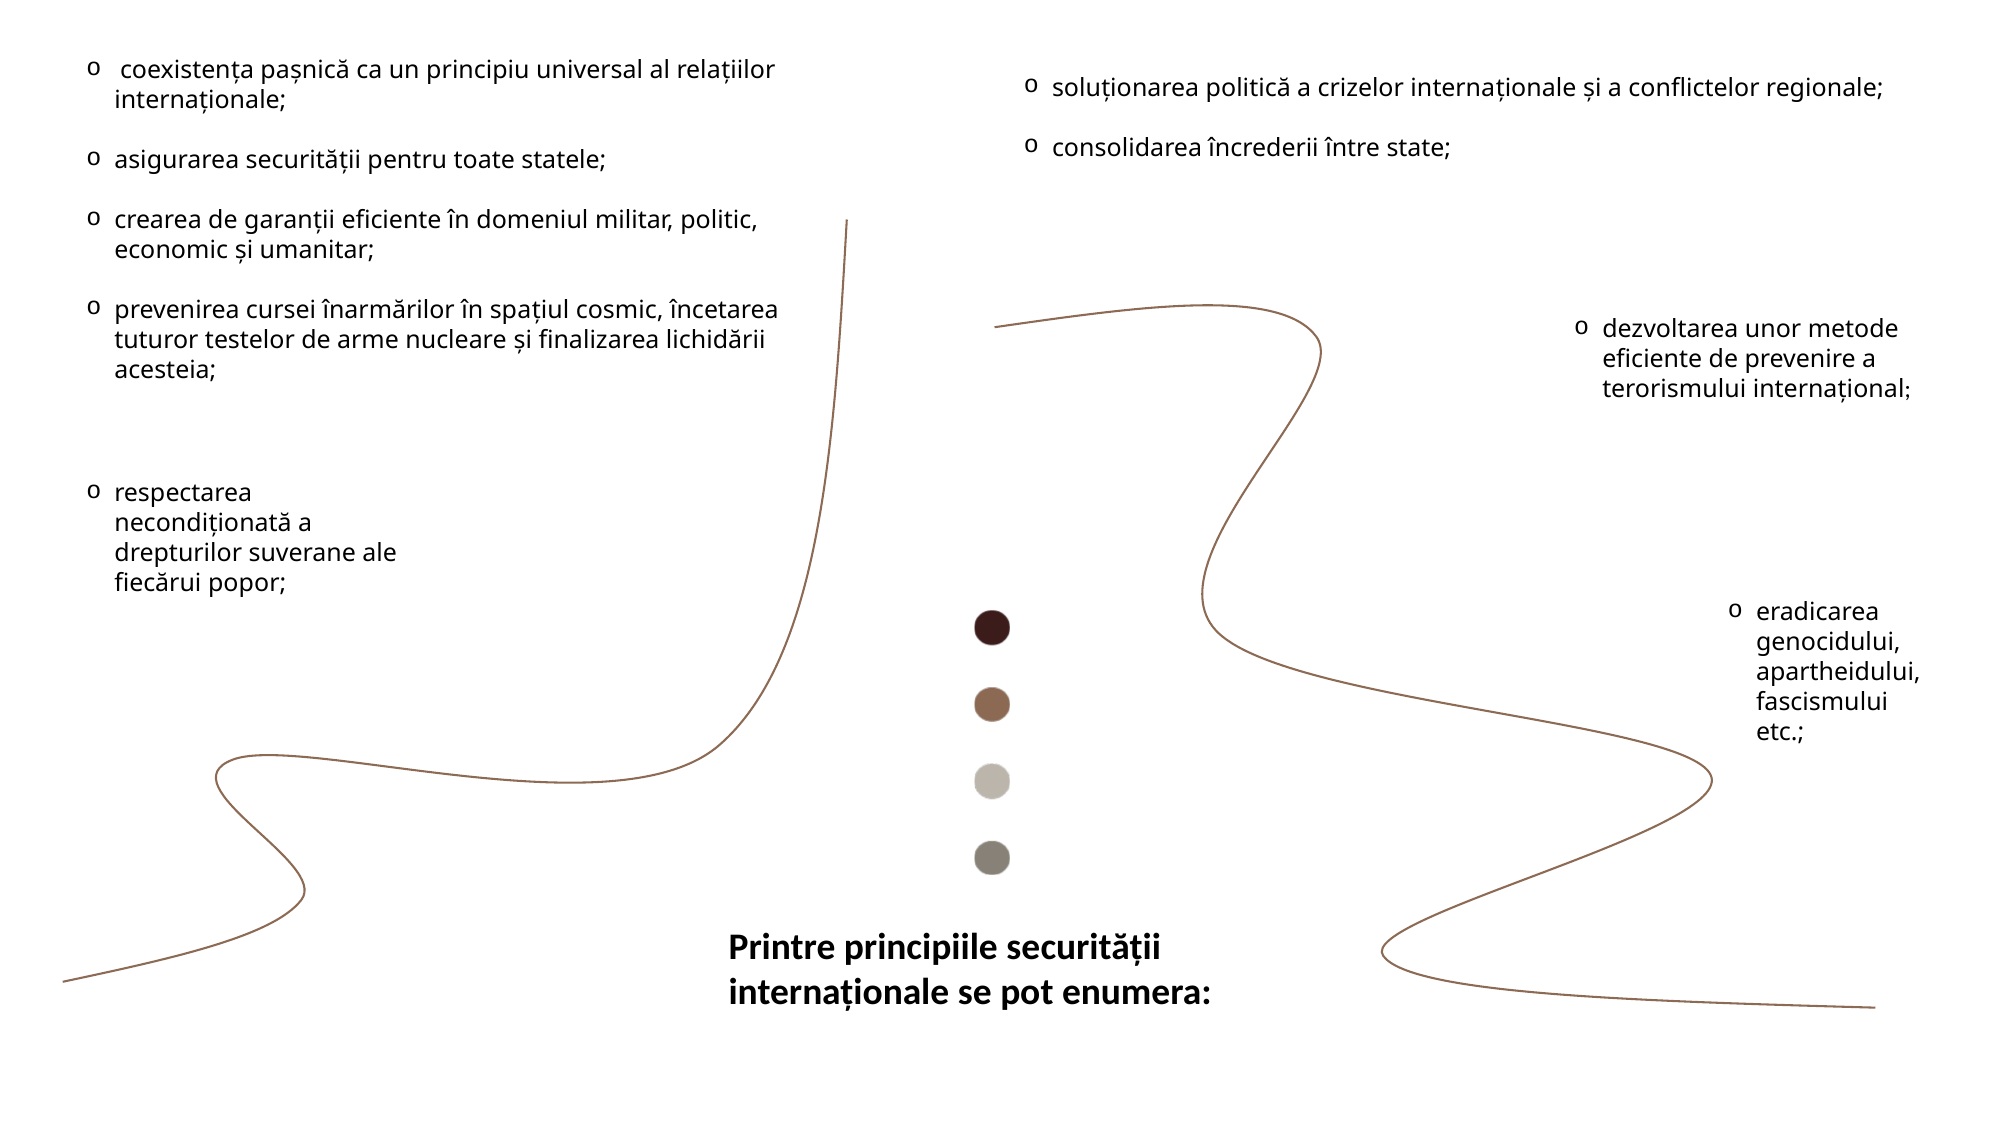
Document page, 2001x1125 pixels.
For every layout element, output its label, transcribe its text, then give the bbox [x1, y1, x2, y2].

text_box [994, 304, 1876, 1009]
picture [859, 611, 1124, 874]
text_box [62, 219, 848, 983]
text_box eradicarea genocidului, apartheidului, fascismului etc.; [1713, 588, 1947, 753]
text_box coexistenţa paşnică ca un principiu universal al relaţiilor internaţionale; asigurarea securităţii pentru toate statele; crearea de garanţii eficiente în domeniul militar, politic, economic şi umanitar; prevenirea cursei înarmărilor în spaţiul cosmic, încetarea tuturor testelor de arme nucleare şi finalizarea lichidării acesteia; [71, 46, 807, 391]
text_box dezvoltarea unor metode eficiente de prevenire a terorismului internaţional; [1559, 305, 1962, 410]
text_box soluţionarea politică a crizelor internaţionale şi a conflictelor regionale; consolidarea încrederii între state; [1009, 64, 1962, 169]
text_box Printre principiile securităţii internaţionale se pot enumera: [713, 915, 1375, 1020]
text_box respectarea necondiţionată a drepturilor suverane ale fiecărui popor; [71, 469, 414, 664]
